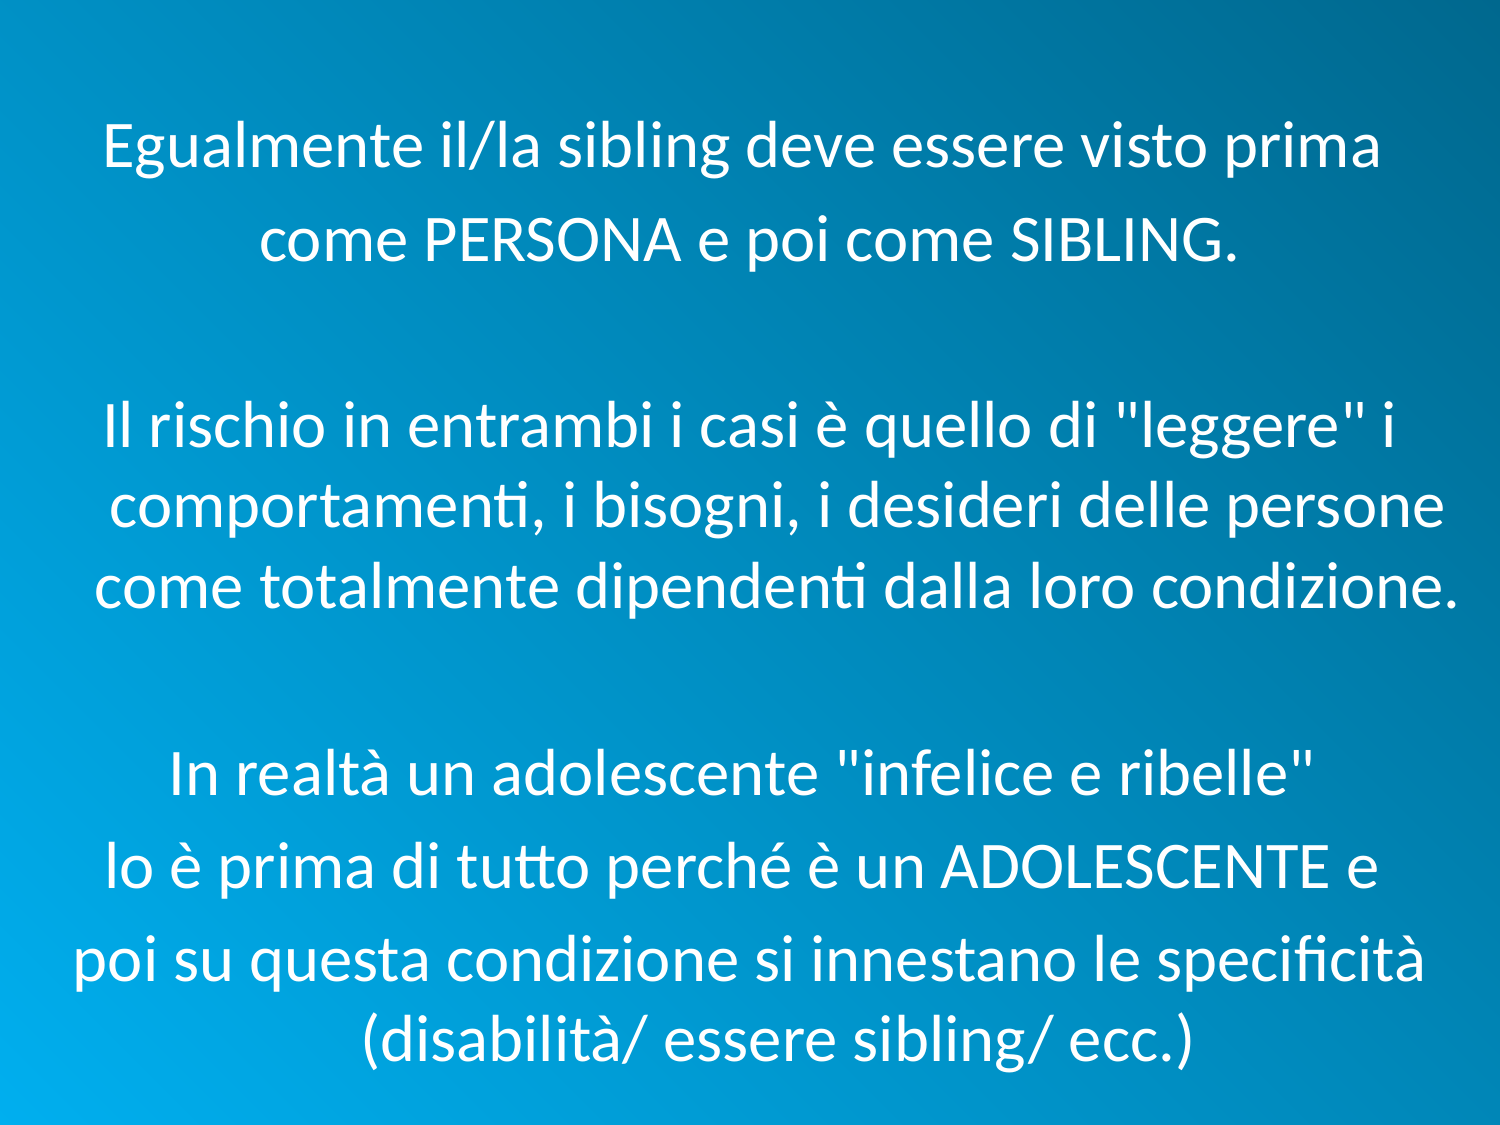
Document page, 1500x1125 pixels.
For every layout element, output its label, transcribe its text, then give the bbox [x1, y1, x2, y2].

list Egualmente il/la sibling deve essere visto prima come PERSONA e poi come SIBLING. Il rischio in entrambi i casi è quello di "leggere" i comportamenti, i bisogni, i desideri delle persone come totalmente dipendenti dalla loro condizione. In realtà un adolescente "infelice e ribelle" lo è prima di tutto perché è un ADOLESCENTE e poi su questa condizione si innestano le specificità (disabilità/ essere sibling/ ecc.) [0, 0, 1500, 1125]
